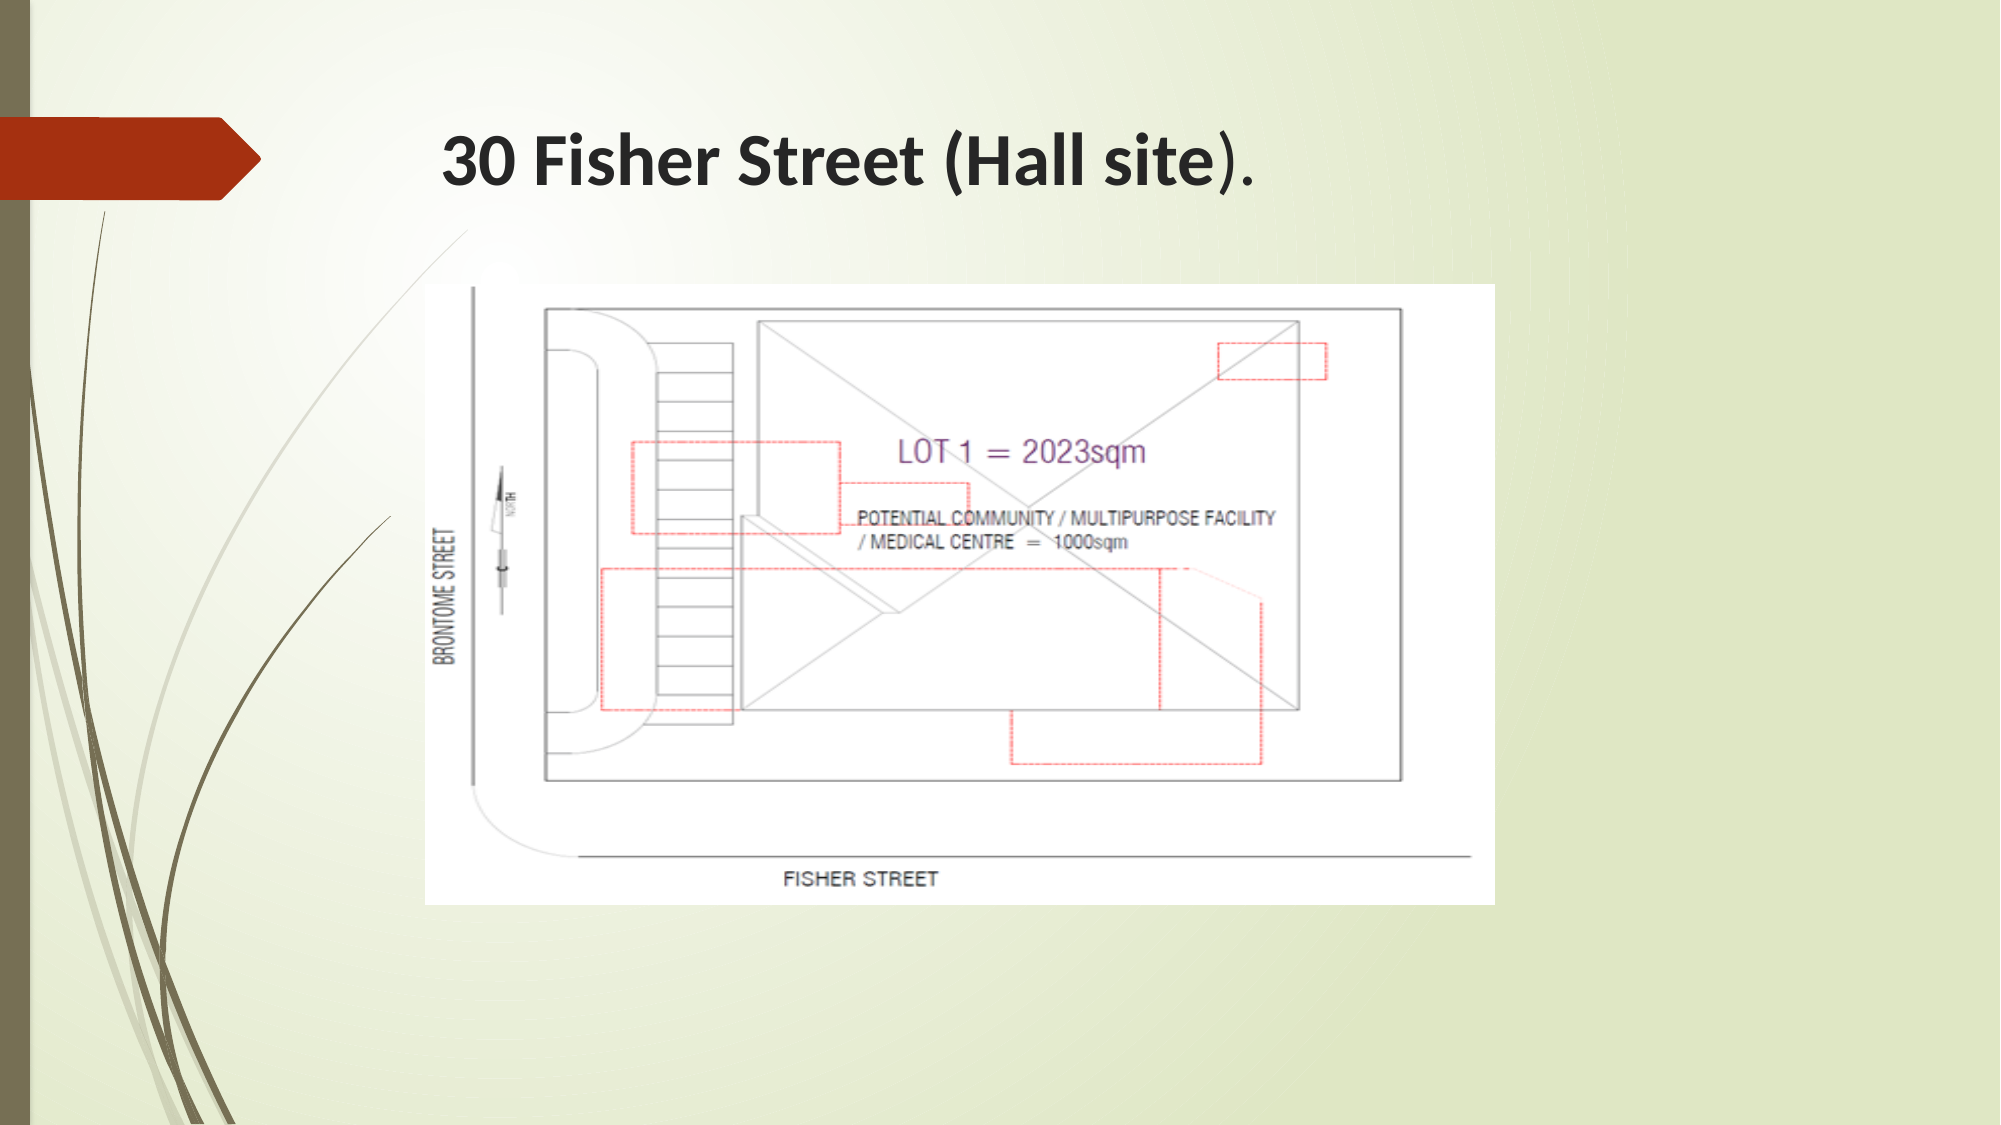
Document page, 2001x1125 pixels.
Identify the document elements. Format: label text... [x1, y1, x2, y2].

title 30 Fisher Street (Hall site). [425, 102, 1888, 313]
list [425, 284, 1495, 905]
